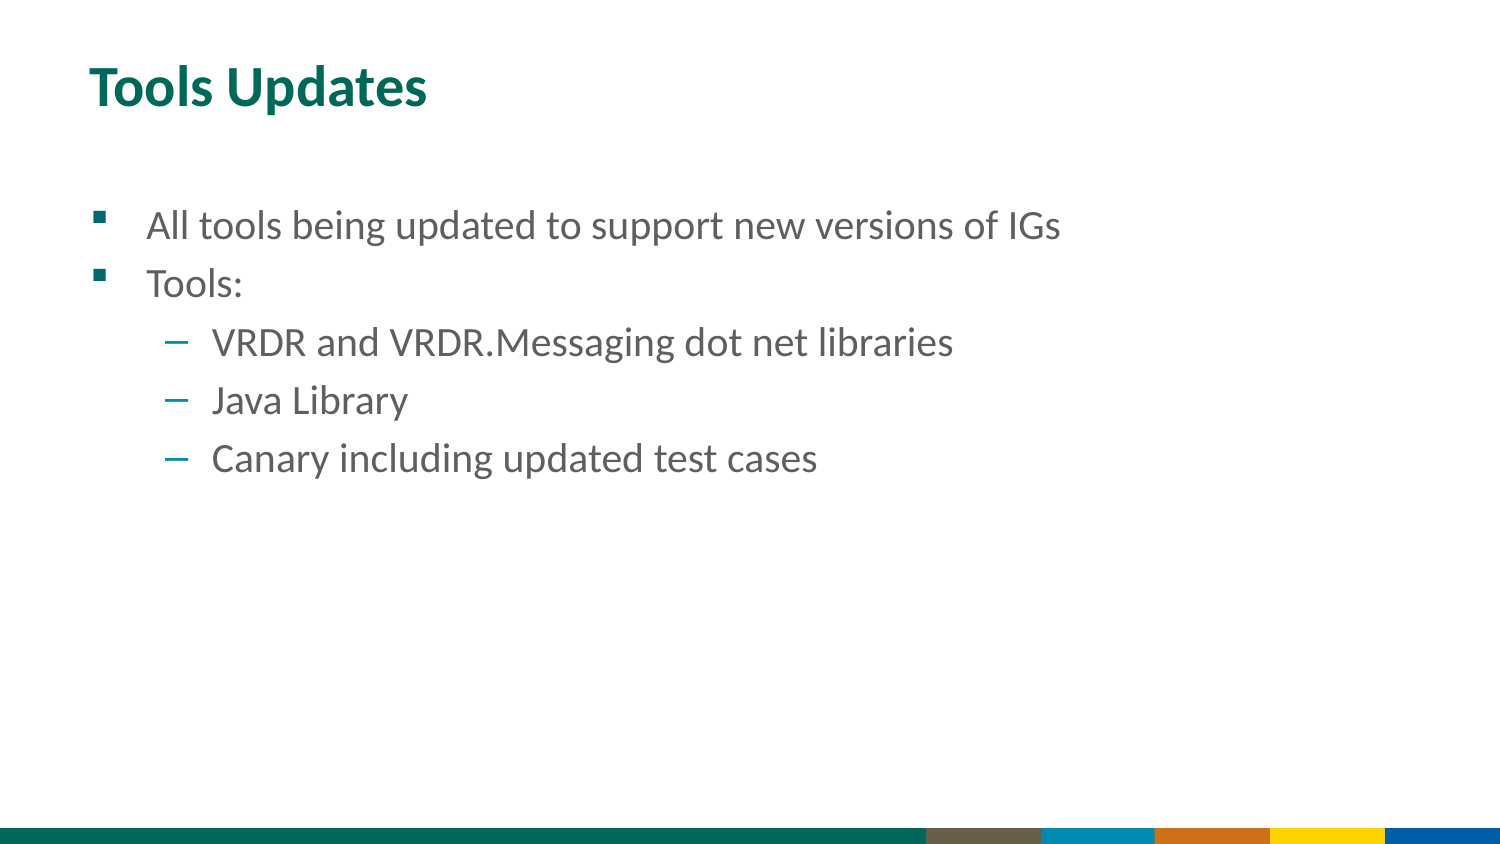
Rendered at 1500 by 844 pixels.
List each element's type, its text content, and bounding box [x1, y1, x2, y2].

picture [1154, 828, 1500, 844]
title Tools Updates [75, 33, 1425, 126]
list All tools being updated to support new versions of IGs Tools: VRDR and VRDR.Messaging dot net libraries Java Library Canary including updated test cases [75, 190, 1425, 739]
picture [0, 828, 1042, 844]
